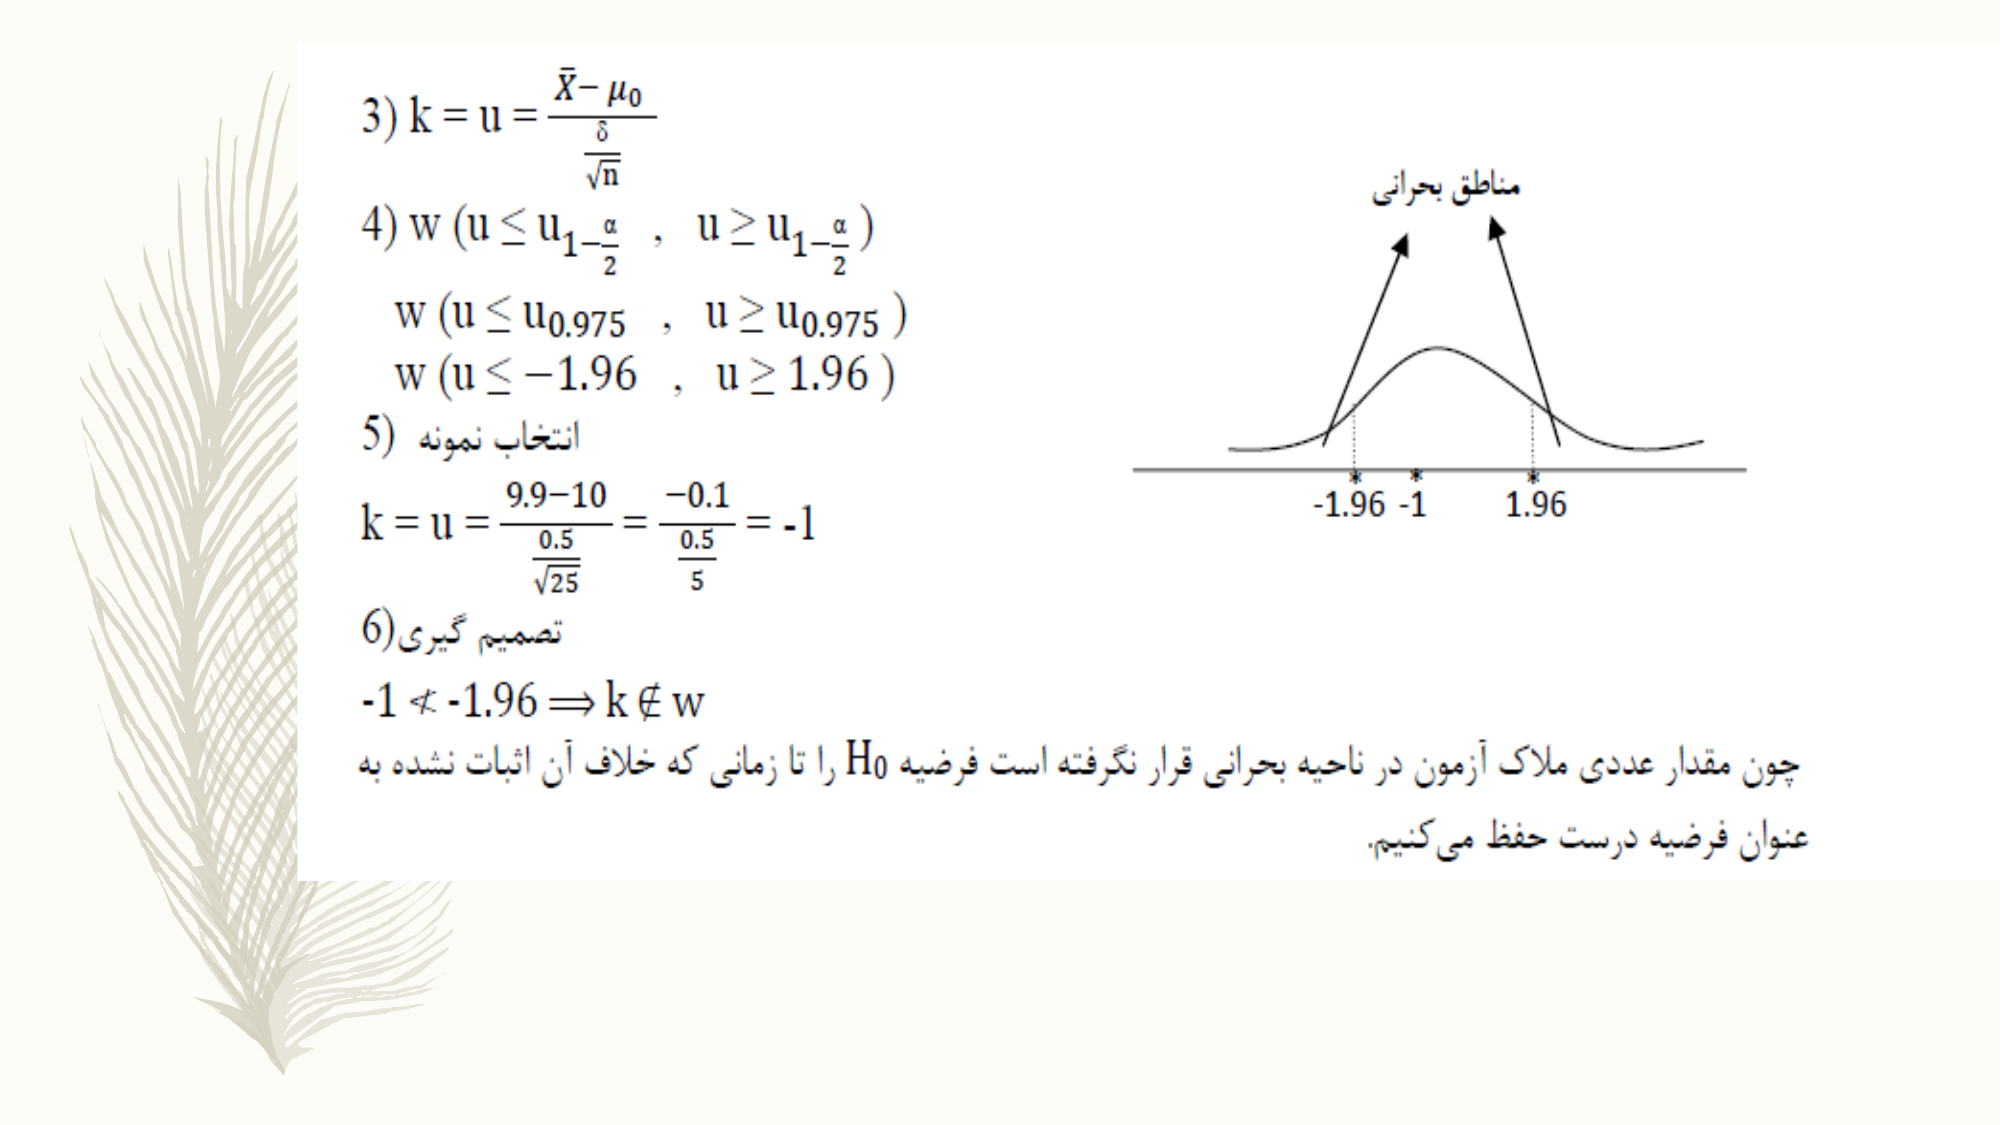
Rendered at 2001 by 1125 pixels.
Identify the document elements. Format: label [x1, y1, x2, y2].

picture [297, 43, 2000, 881]
